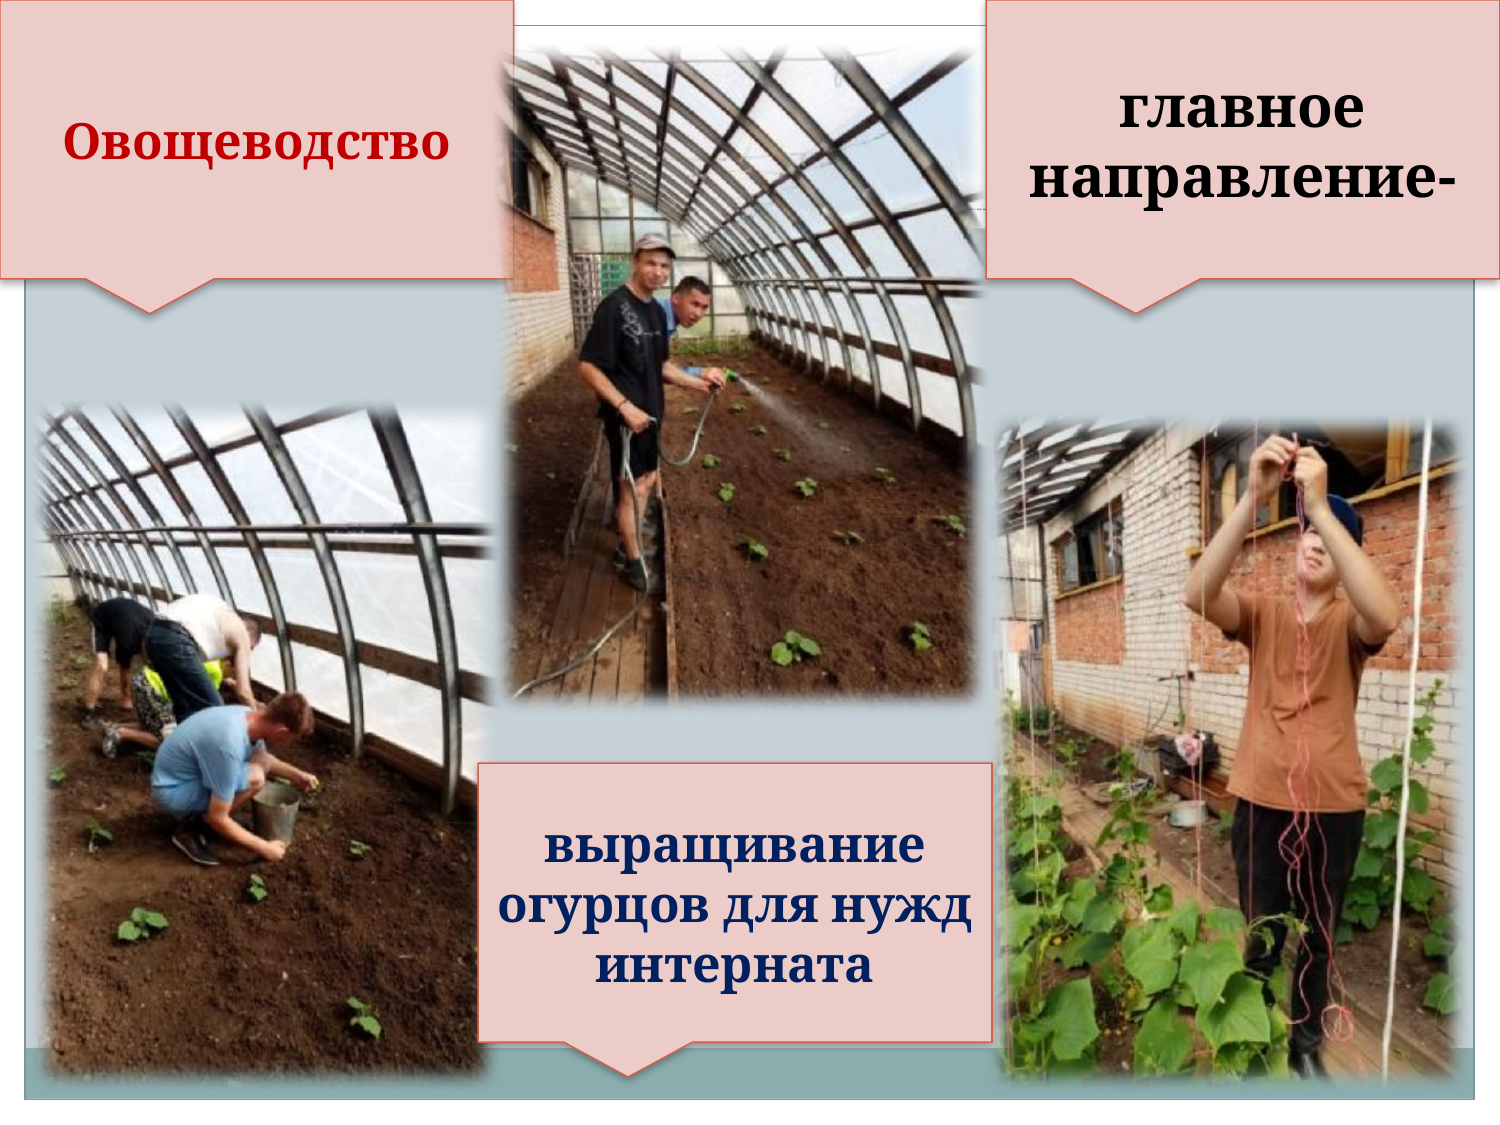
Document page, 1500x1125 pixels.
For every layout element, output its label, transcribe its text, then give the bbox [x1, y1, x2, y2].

picture [29, 42, 1472, 1095]
text_box выращивание огурцов для нужд интерната [509, 762, 979, 1078]
text_box Овощеводство [0, 0, 515, 315]
text_box главное направление- [985, 0, 1500, 315]
